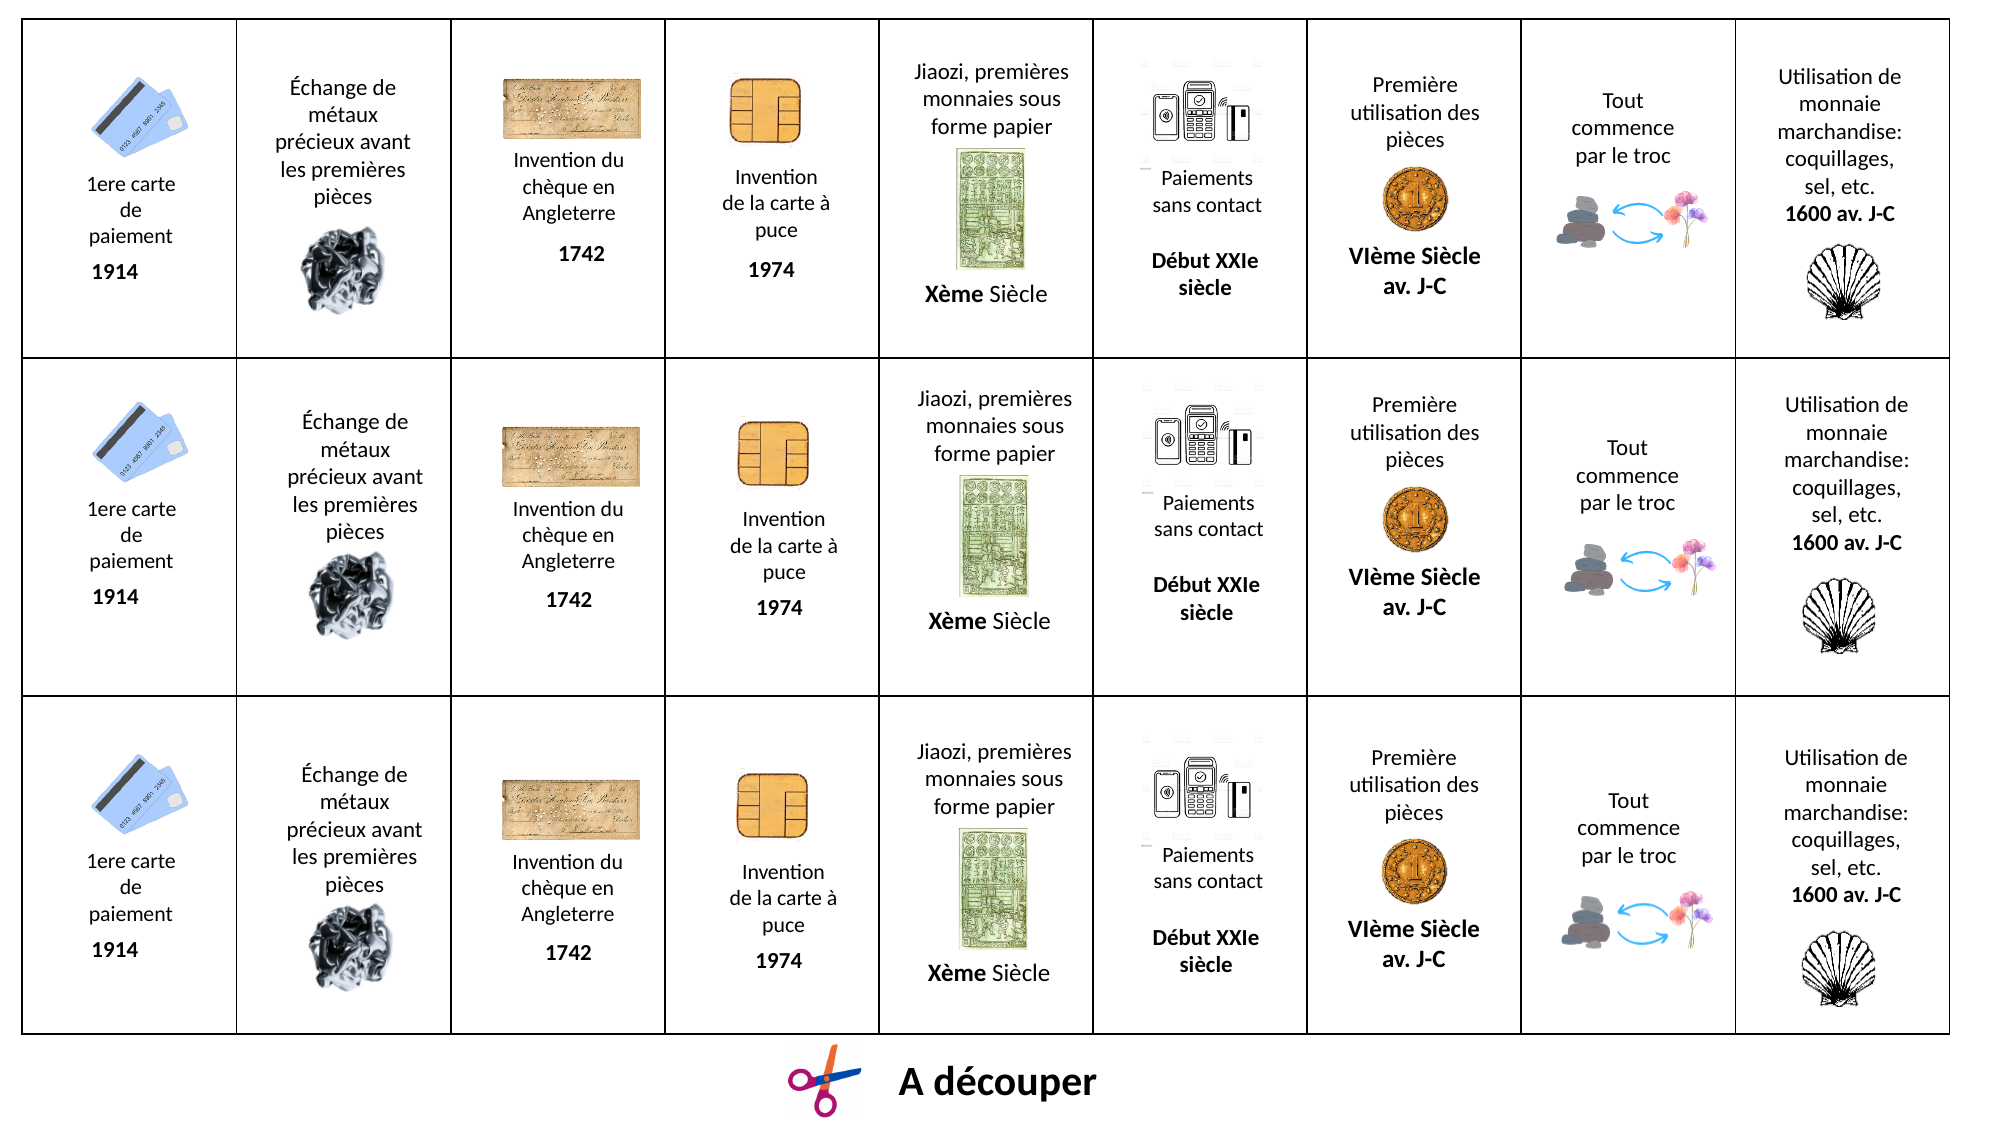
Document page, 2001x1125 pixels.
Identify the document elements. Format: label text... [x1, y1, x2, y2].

table_cell [452, 359, 664, 695]
table_header [666, 20, 878, 357]
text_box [713, 768, 854, 981]
table_cell [23, 697, 236, 1033]
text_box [1137, 374, 1279, 633]
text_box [1326, 735, 1502, 982]
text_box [56, 391, 202, 618]
table_cell [237, 359, 450, 695]
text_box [1555, 425, 1720, 607]
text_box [1770, 54, 1910, 325]
table_cell [1308, 697, 1520, 1033]
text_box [905, 48, 1079, 315]
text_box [1327, 62, 1503, 309]
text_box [714, 416, 854, 629]
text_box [266, 399, 445, 643]
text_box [1776, 735, 1916, 1012]
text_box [1777, 382, 1917, 660]
table_header [1308, 20, 1520, 357]
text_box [485, 779, 650, 974]
table_cell [1522, 359, 1735, 695]
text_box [706, 73, 847, 291]
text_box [55, 67, 201, 293]
table_cell [666, 697, 878, 1033]
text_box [486, 78, 651, 275]
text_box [1327, 382, 1502, 629]
table_cell [1308, 359, 1520, 695]
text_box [1136, 726, 1278, 986]
text_box A découper [883, 1046, 1172, 1125]
table_cell [1736, 359, 1949, 695]
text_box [908, 376, 1082, 643]
table_header [237, 20, 450, 357]
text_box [486, 426, 651, 621]
table_cell [880, 359, 1092, 695]
table_cell [23, 359, 236, 695]
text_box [56, 744, 201, 970]
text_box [907, 728, 1082, 995]
table_header [1522, 20, 1735, 357]
table_header [1736, 20, 1949, 357]
table_cell [237, 697, 450, 1033]
table_header [1094, 20, 1306, 357]
table_cell [452, 697, 664, 1033]
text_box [1135, 50, 1277, 309]
table_cell [1522, 697, 1735, 1033]
table_cell [880, 697, 1092, 1033]
table_cell [1094, 359, 1306, 695]
picture [786, 1038, 863, 1118]
table_cell [1736, 697, 1949, 1033]
table_header [452, 20, 664, 357]
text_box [254, 64, 433, 318]
table_header [880, 20, 1092, 357]
table_cell [666, 359, 878, 695]
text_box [1546, 77, 1712, 260]
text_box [265, 751, 444, 995]
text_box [1552, 778, 1718, 960]
table_header [23, 20, 236, 357]
table_cell [1094, 697, 1306, 1033]
